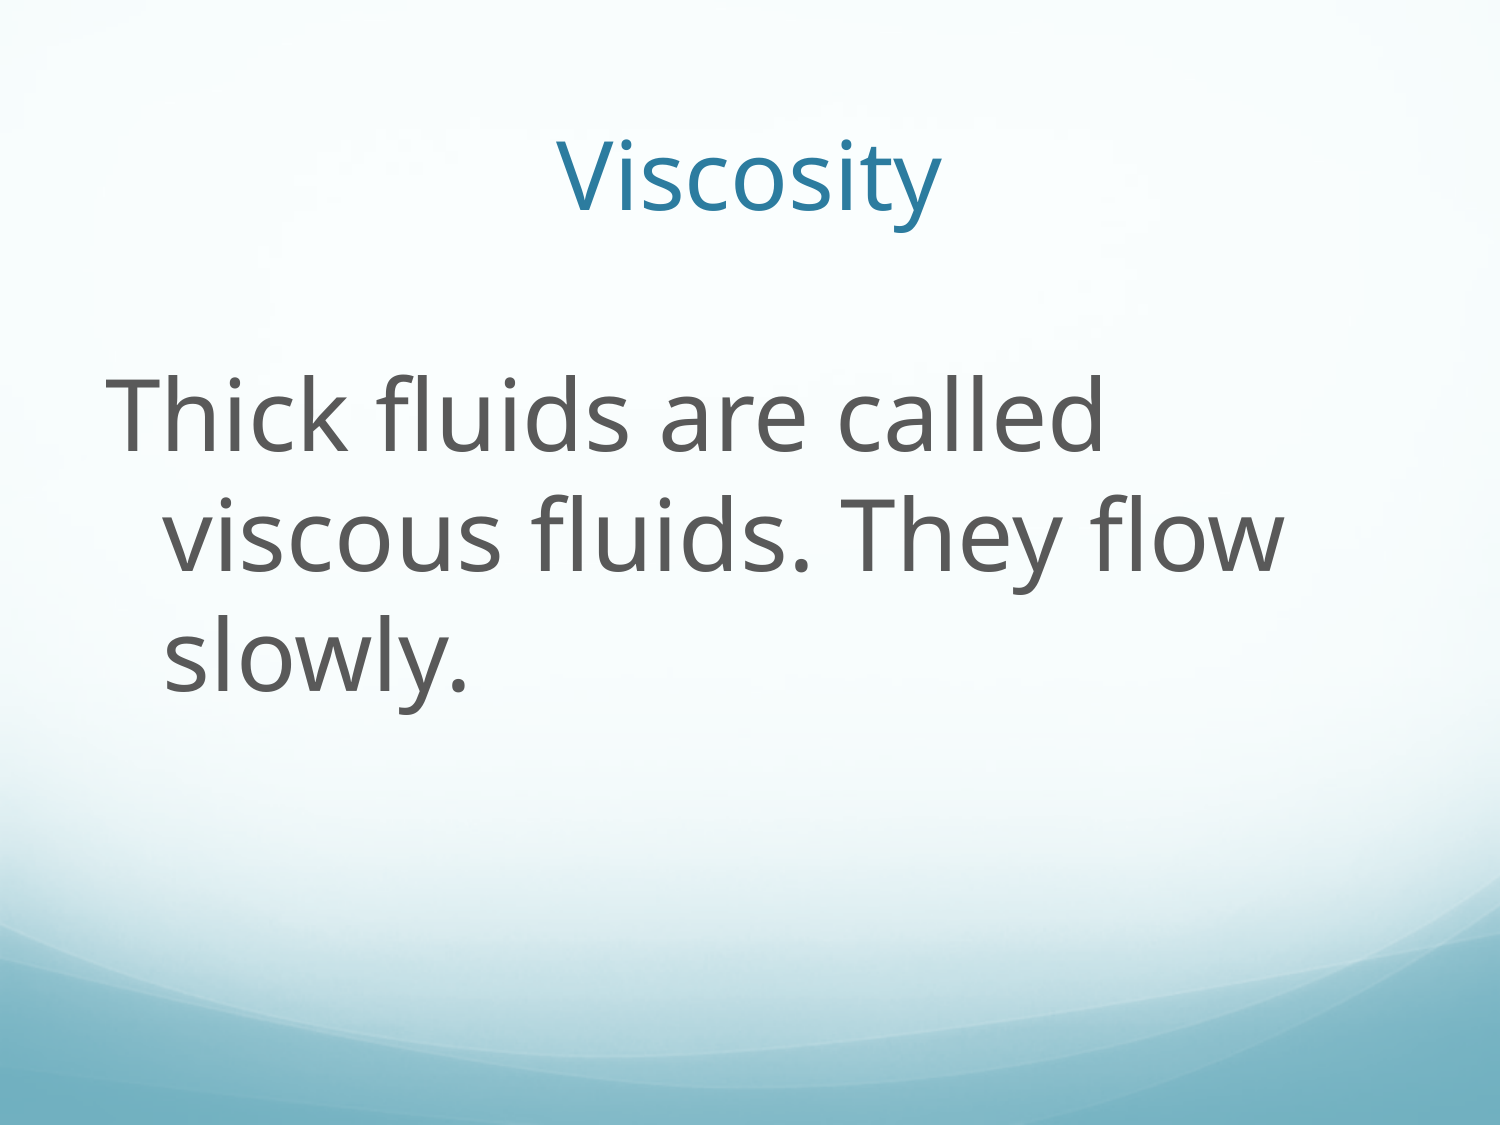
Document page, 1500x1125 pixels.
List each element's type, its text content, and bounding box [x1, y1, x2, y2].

title Viscosity [90, 17, 1410, 237]
list Thick fluids are called viscous fluids. They flow slowly. [90, 262, 1410, 975]
